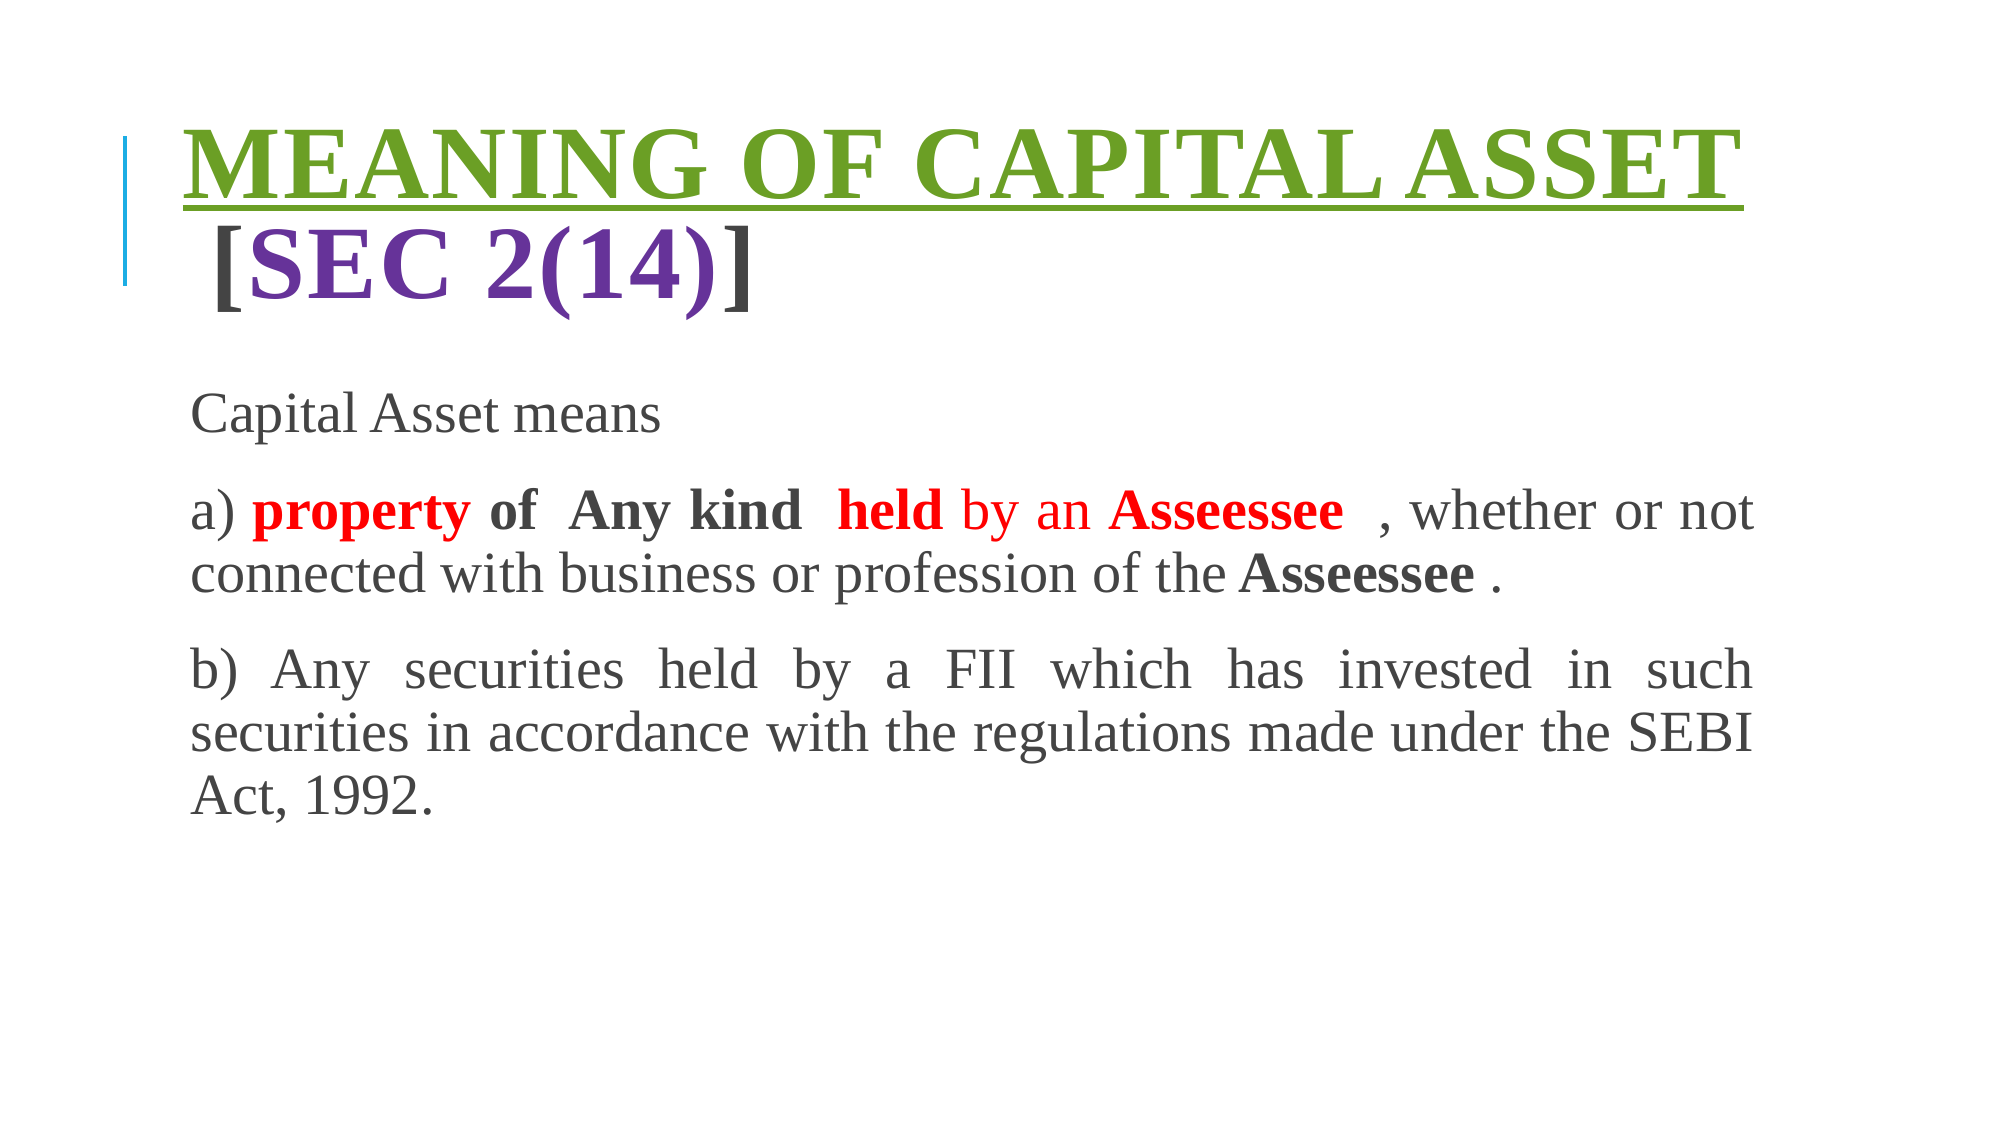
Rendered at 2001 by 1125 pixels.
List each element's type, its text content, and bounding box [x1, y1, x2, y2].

title Meaning of Capital Asset [Sec 2(14)] [168, 96, 1763, 342]
list Capital Asset means a) property of Any kind held by an Asseessee , whether or not connected with business or profession of the Asseessee . b) Any securities held by a FII which has invested in such securities in accordance with the regulations made under the SEBI Act, 1992. [168, 375, 1763, 1035]
